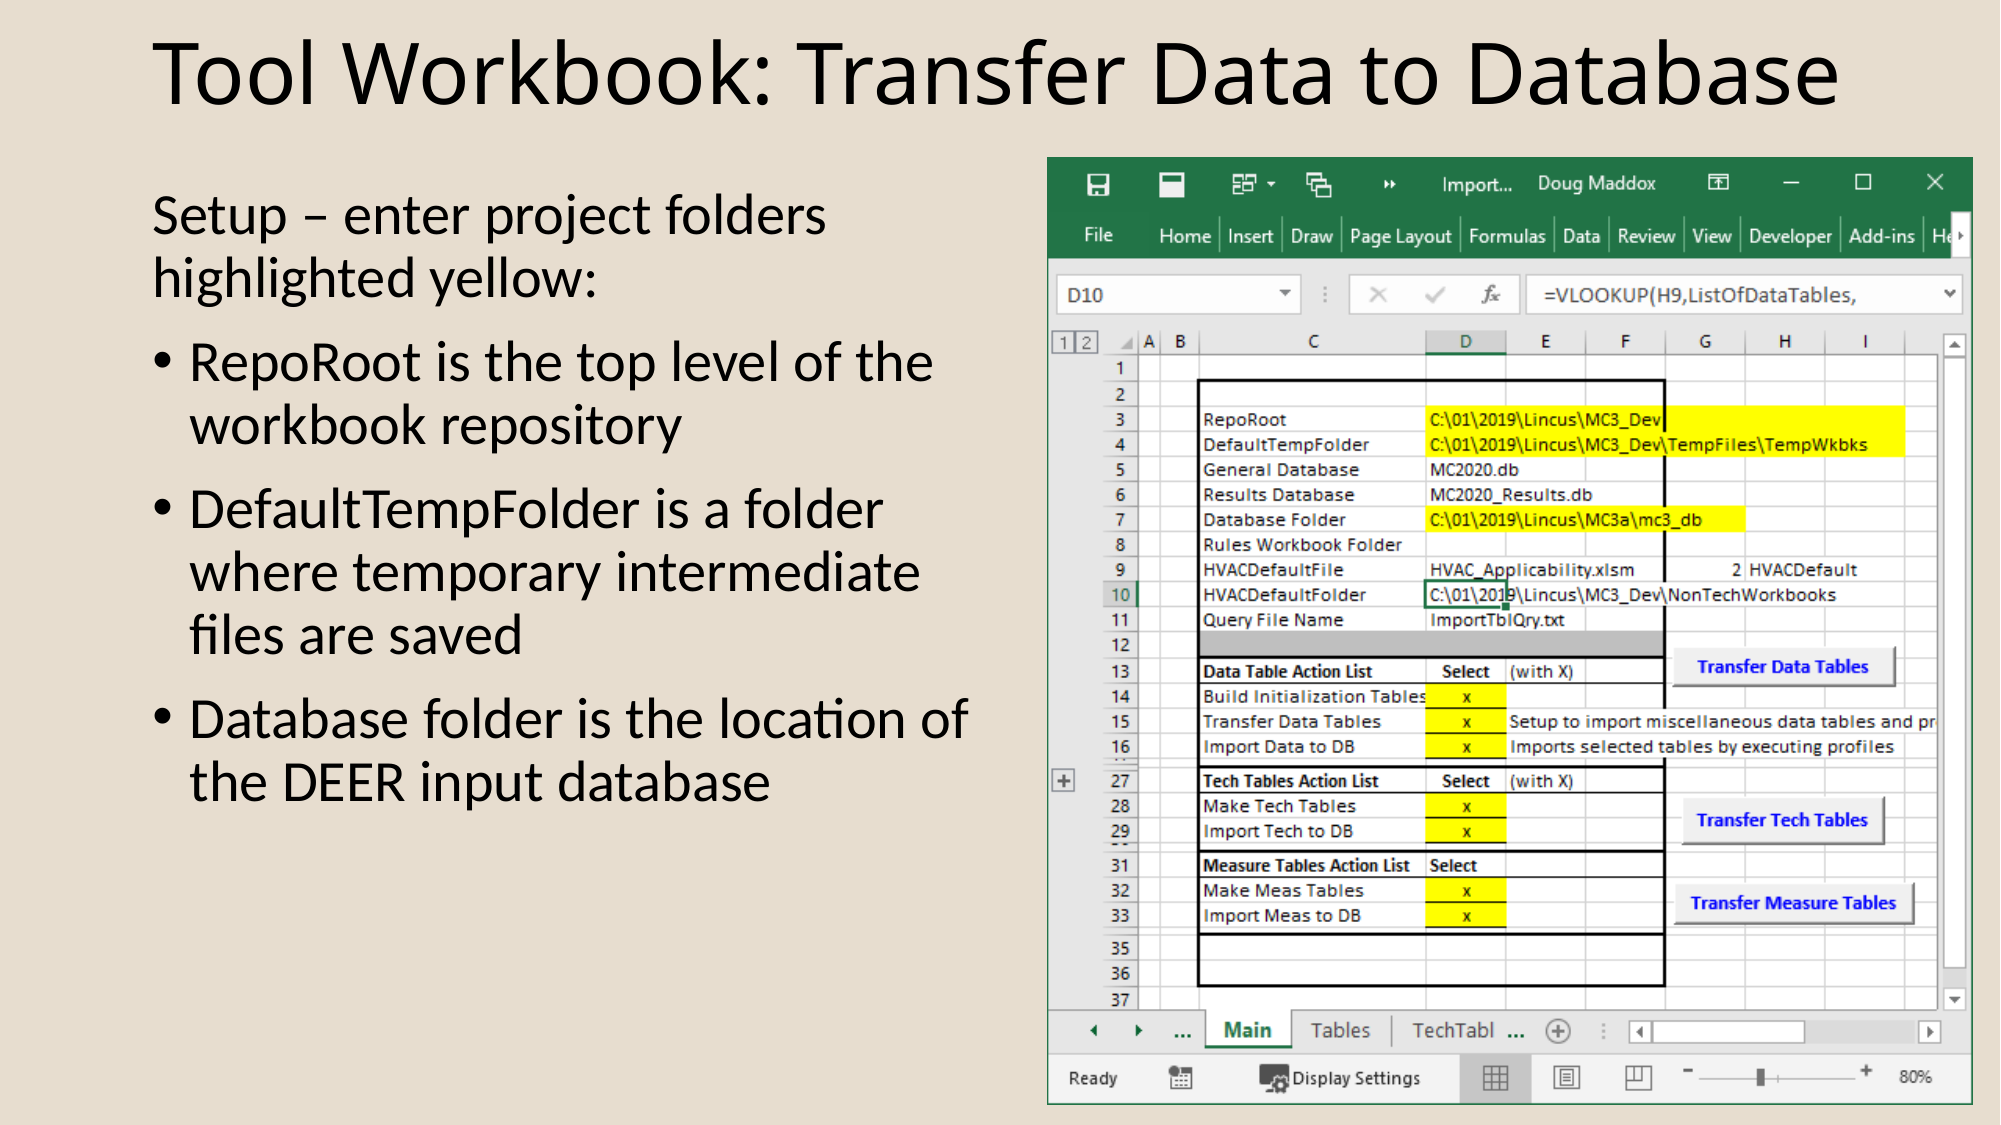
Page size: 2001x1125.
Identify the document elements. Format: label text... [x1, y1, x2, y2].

picture [1047, 157, 1973, 1105]
title Tool Workbook: Transfer Data to Database [137, 20, 1863, 134]
list Setup – enter project folders highlighted yellow: RepoRoot is the top level of the workbook repository DefaultTempFolder is a folder where temporary intermediate files are saved Database folder is the location of the DEER input database [137, 177, 1000, 1085]
